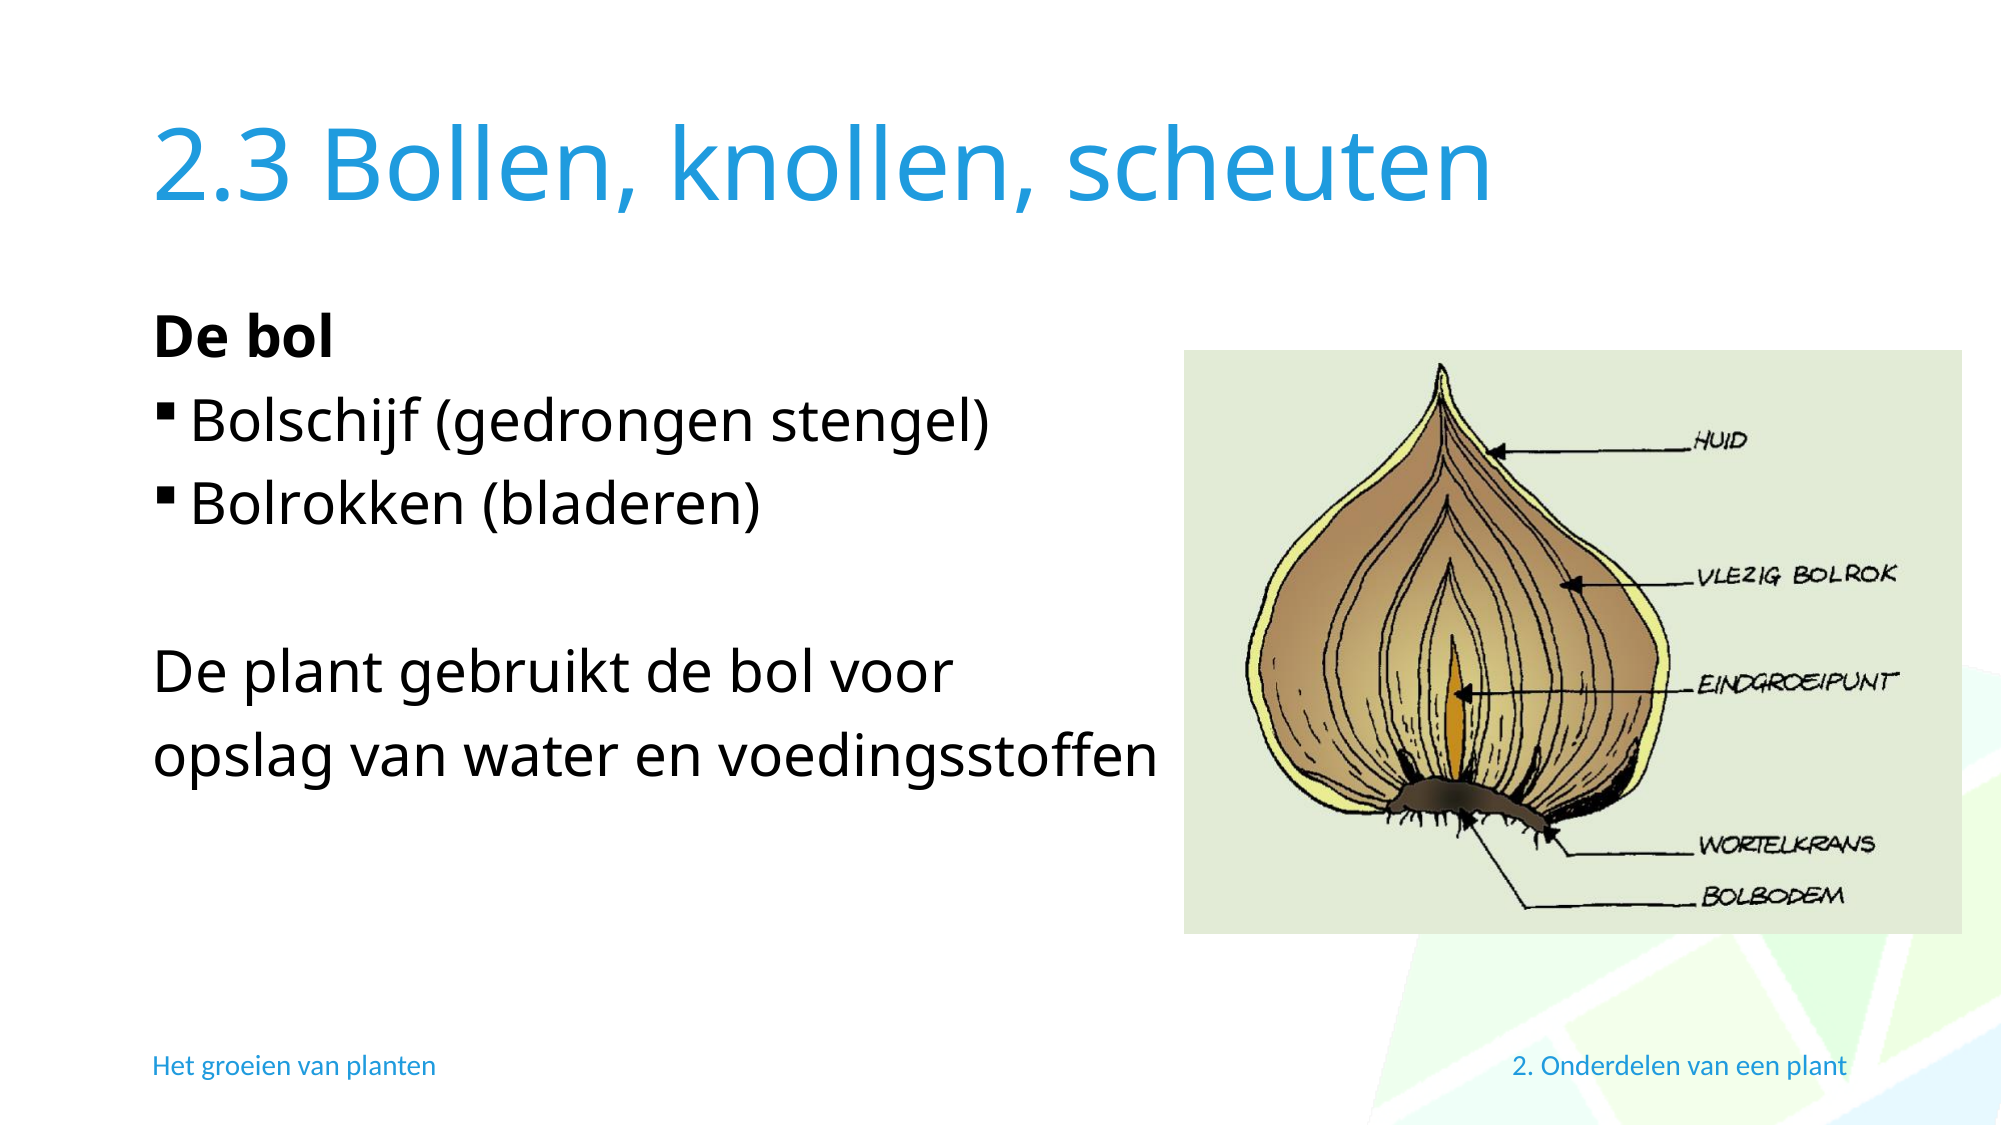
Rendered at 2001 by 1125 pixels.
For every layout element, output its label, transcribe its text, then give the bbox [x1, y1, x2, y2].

list De bol Bolschijf (gedrongen stengel) Bolrokken (bladeren) De plant gebruikt de bol voor opslag van water en voedingsstoffen [137, 299, 1863, 1014]
list Het groeien van planten [137, 1042, 588, 1103]
list 2. Onderdelen van een plant [1412, 1042, 1863, 1103]
picture [1184, 350, 1962, 934]
title 2.3 Bollen, knollen, scheuten [137, 59, 1863, 278]
